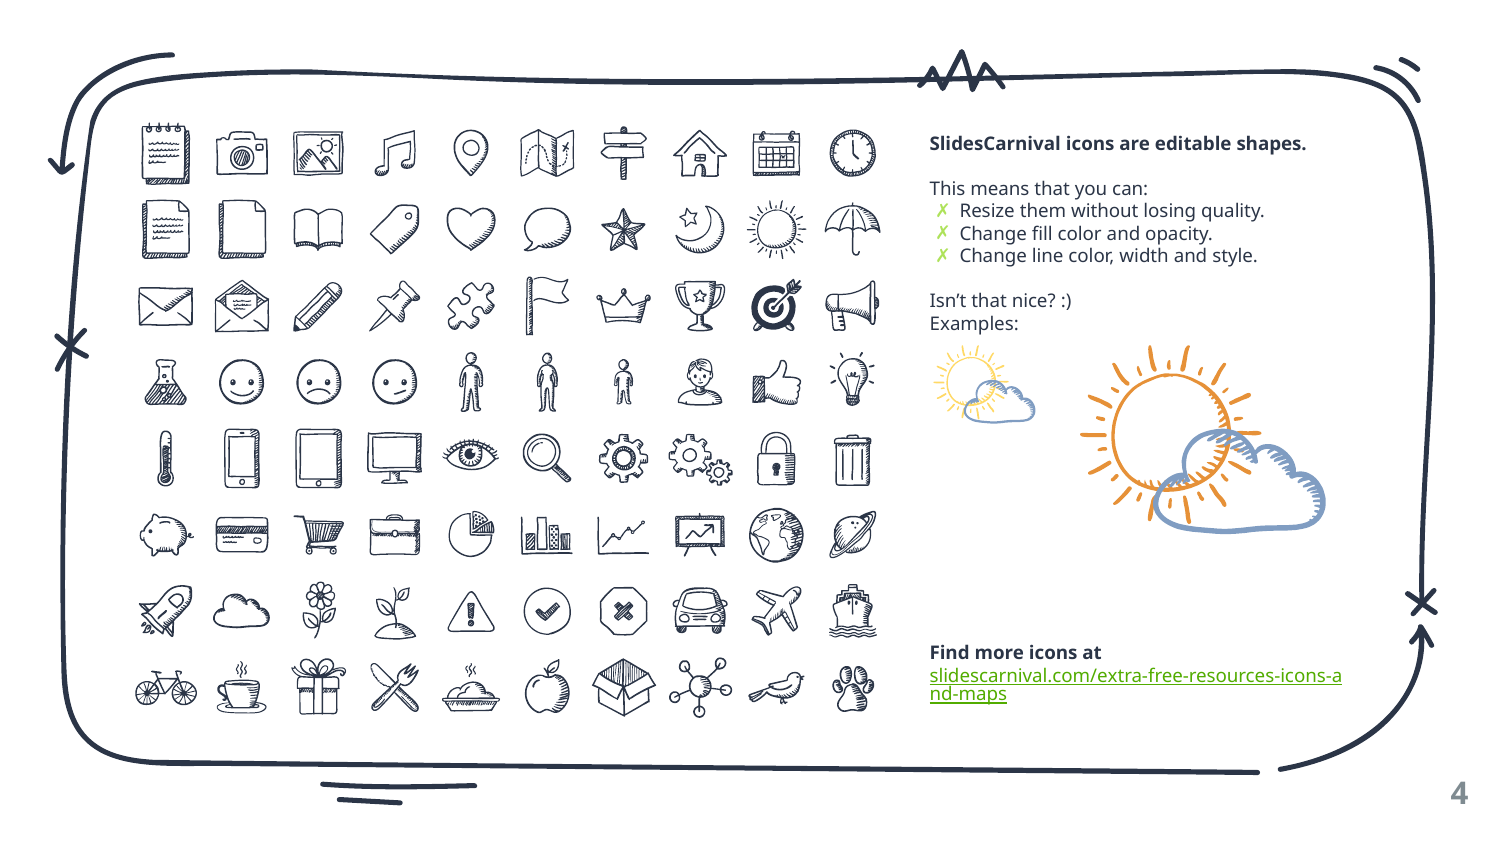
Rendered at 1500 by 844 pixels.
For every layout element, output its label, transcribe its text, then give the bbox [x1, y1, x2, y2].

text_box [142, 199, 190, 259]
text_box [601, 208, 646, 251]
text_box [372, 359, 418, 405]
text_box [219, 359, 265, 405]
text_box [459, 352, 484, 412]
text_box [669, 657, 733, 718]
text_box [144, 359, 187, 406]
text_box [536, 352, 558, 412]
text_box [293, 282, 343, 332]
text_box [825, 280, 880, 331]
text_box [1110, 474, 1119, 482]
text_box [1153, 428, 1326, 535]
text_box [751, 586, 802, 636]
text_box [216, 679, 267, 714]
text_box [751, 278, 802, 332]
text_box [293, 131, 344, 176]
text_box [1197, 491, 1205, 501]
text_box [215, 516, 269, 553]
text_box [1136, 492, 1143, 502]
text_box [374, 130, 416, 177]
text_box [675, 512, 725, 557]
text_box [829, 584, 877, 638]
text_box [1097, 447, 1108, 452]
text_box [1209, 483, 1227, 507]
text_box [675, 280, 726, 332]
text_box [522, 433, 572, 483]
text_box [520, 516, 573, 555]
text_box [213, 593, 270, 629]
text_box [1229, 392, 1252, 405]
text_box [1183, 495, 1192, 524]
text_box [600, 126, 647, 180]
text_box [1087, 394, 1113, 409]
text_box [138, 585, 193, 638]
text_box [447, 282, 495, 330]
text_box [936, 382, 967, 412]
text_box [291, 658, 347, 715]
text_box [524, 659, 570, 714]
text_box [1080, 432, 1107, 438]
text_box [370, 663, 419, 712]
text_box [829, 510, 877, 559]
text_box [295, 428, 343, 489]
text_box [1168, 498, 1172, 509]
text_box [824, 202, 881, 256]
text_box [523, 207, 572, 252]
text_box [138, 287, 193, 326]
text_box [1096, 416, 1106, 422]
text_box [599, 586, 648, 636]
text_box [453, 129, 489, 177]
text_box [520, 129, 575, 177]
text_box [446, 207, 496, 251]
text_box [756, 431, 796, 486]
text_box [1228, 460, 1252, 475]
text_box [1193, 382, 1231, 429]
text_box [157, 430, 174, 487]
text_box [216, 131, 268, 176]
text_box [598, 433, 649, 483]
text_box [302, 581, 336, 639]
text_box [523, 587, 571, 635]
text_box [832, 666, 875, 712]
text_box [374, 587, 417, 640]
text_box [668, 433, 733, 486]
text_box [1238, 430, 1262, 436]
text_box [1113, 486, 1132, 505]
text_box [214, 279, 270, 333]
text_box [235, 661, 243, 678]
text_box [596, 288, 651, 324]
text_box [1163, 444, 1231, 492]
text_box [749, 200, 804, 260]
text_box [1147, 495, 1154, 522]
text_box [748, 671, 805, 705]
text_box [448, 510, 495, 558]
list Find more icons at slidescarnival.com/extra-free-resources-icons-and-maps [929, 640, 1350, 734]
text_box [218, 199, 267, 259]
text_box [833, 434, 872, 486]
text_box [673, 129, 727, 177]
text_box [442, 681, 501, 712]
list SlidesCarnival icons are editable shapes. This means that you can: Resize them without losing quality. Change fill color and opacity. Change line color, width and style. Isn’t that nice? :) Examples: [929, 131, 1330, 382]
text_box [597, 516, 649, 555]
text_box [442, 438, 499, 471]
text_box [976, 407, 980, 420]
text_box [963, 382, 1036, 424]
text_box [675, 205, 725, 254]
text_box [367, 432, 422, 484]
text_box [465, 663, 476, 678]
text_box [968, 386, 1005, 413]
text_box [752, 130, 801, 177]
text_box [369, 514, 421, 556]
text_box [829, 129, 876, 177]
text_box [1233, 416, 1244, 421]
text_box [525, 276, 570, 336]
slide_number 4 [1378, 769, 1469, 820]
text_box [224, 428, 260, 489]
text_box [677, 358, 723, 406]
text_box [141, 122, 191, 185]
text_box [135, 670, 197, 706]
text_box [1111, 382, 1158, 491]
text_box [591, 658, 657, 717]
text_box [293, 515, 344, 555]
text_box [369, 280, 421, 332]
text_box [293, 208, 343, 251]
text_box [613, 359, 634, 405]
text_box [369, 204, 420, 255]
text_box [749, 507, 804, 563]
text_box [447, 591, 495, 633]
text_box [296, 359, 342, 405]
text_box [672, 587, 728, 634]
text_box [139, 513, 194, 557]
text_box [837, 358, 875, 407]
text_box [752, 359, 802, 406]
text_box [1088, 460, 1112, 475]
